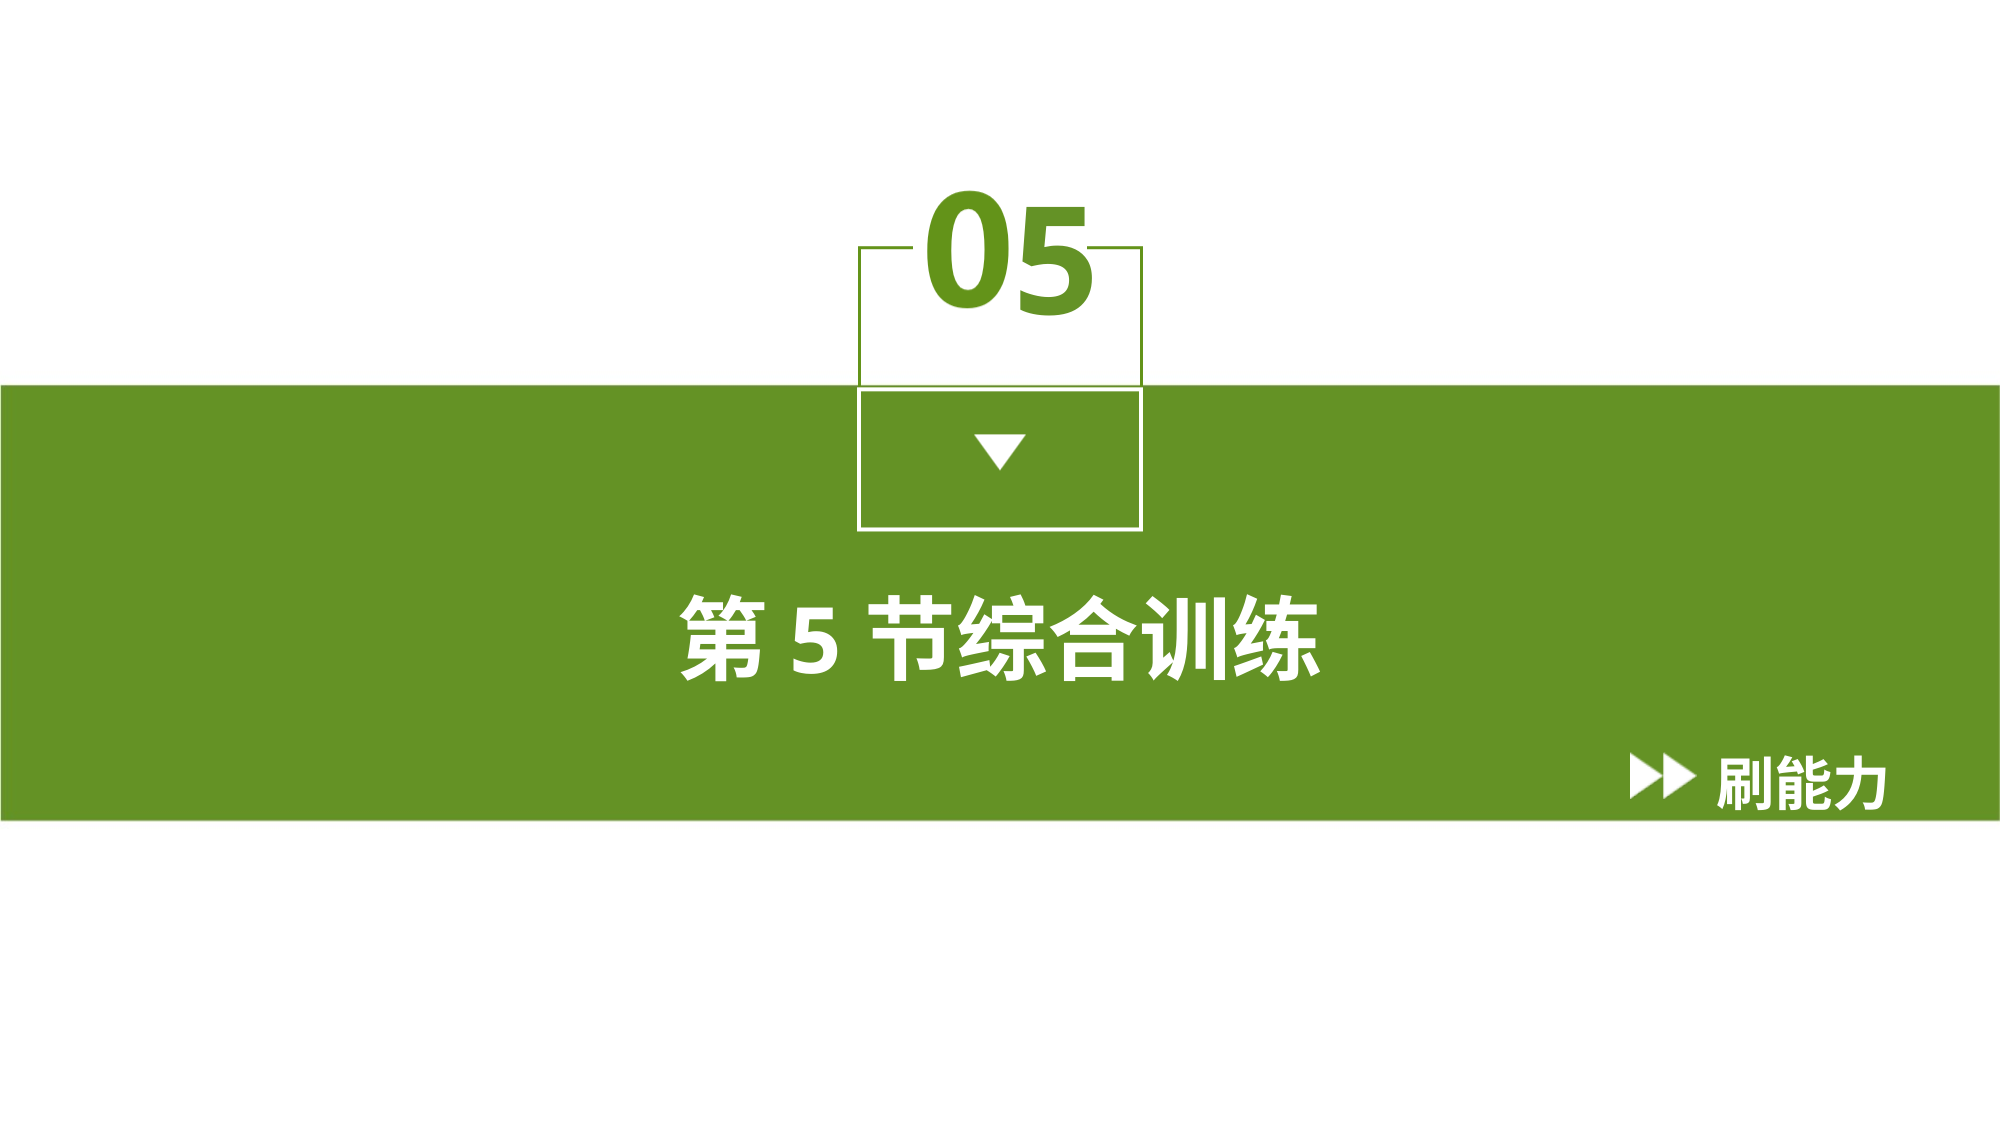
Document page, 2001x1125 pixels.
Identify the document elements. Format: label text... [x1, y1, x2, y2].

text_box 5 [1013, 156, 1173, 353]
text_box 第5节综合训练 [0, 572, 2000, 699]
text_box 刷能力 [1715, 718, 1997, 812]
picture [0, 699, 2000, 1125]
picture [0, 0, 2000, 572]
